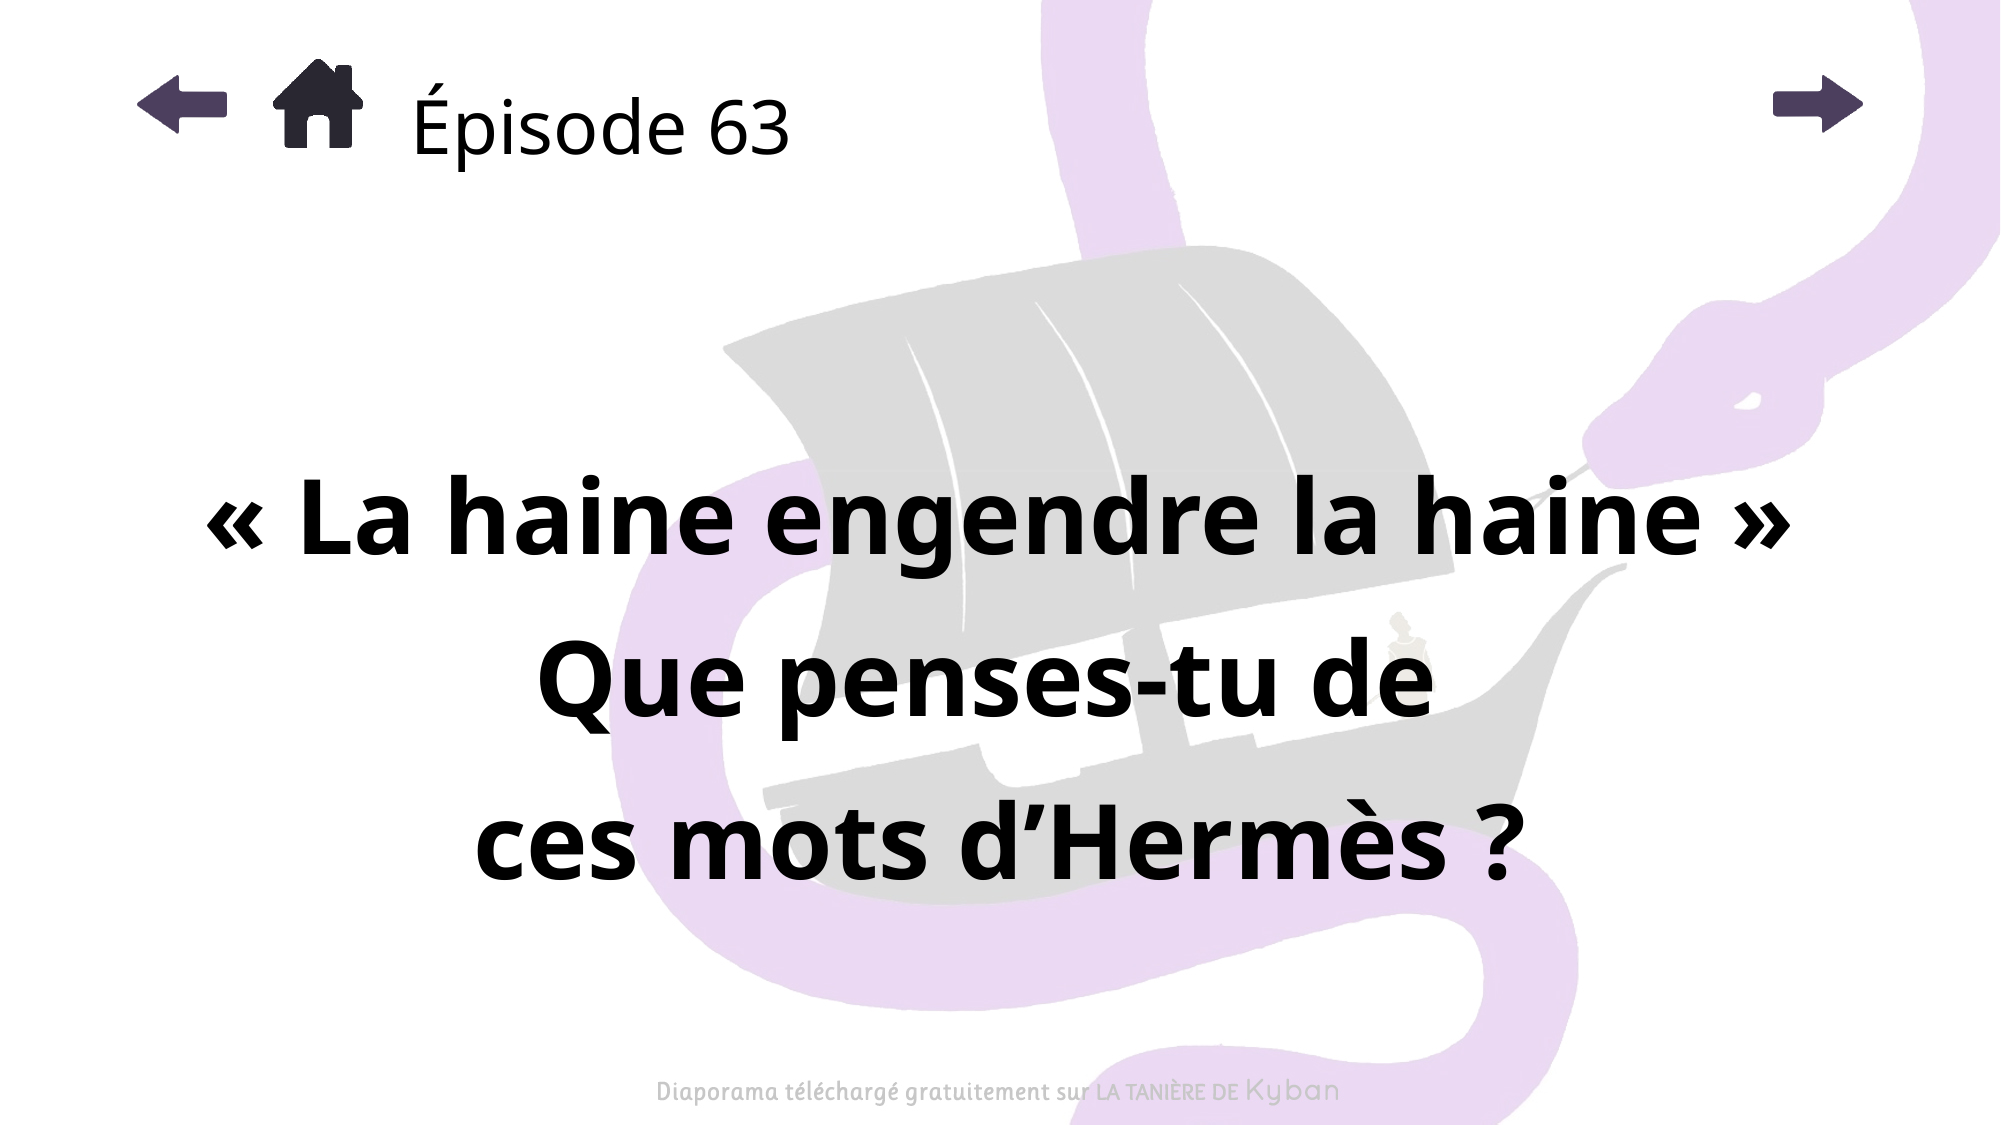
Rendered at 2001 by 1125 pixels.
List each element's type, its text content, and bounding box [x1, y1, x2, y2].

list « La haine engendre la haine » Que penses-tu de ces mots d’Hermès ? [137, 299, 1863, 1014]
picture [0, 0, 2001, 1125]
title Épisode 63 [395, 59, 1863, 202]
